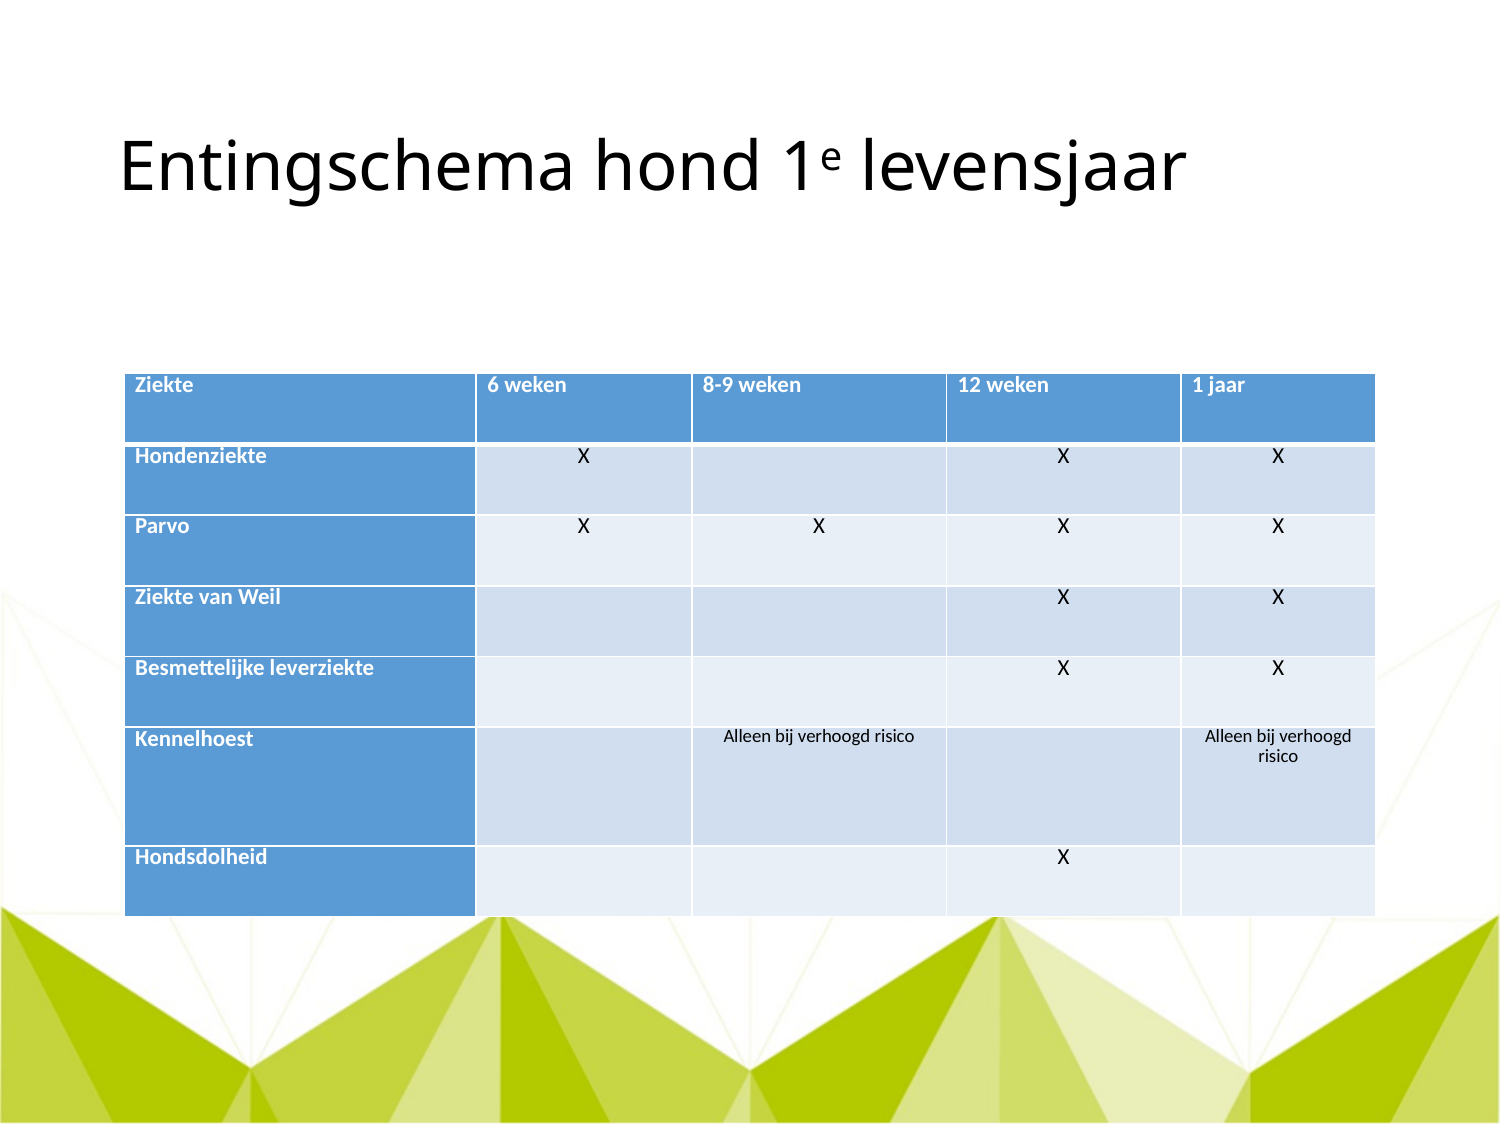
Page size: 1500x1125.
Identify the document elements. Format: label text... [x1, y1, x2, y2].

table_cell Hondsdolheid [125, 847, 475, 916]
table_cell X [1182, 657, 1375, 726]
table_cell [693, 847, 946, 916]
table_cell X [477, 447, 691, 514]
table_cell Ziekte van Weil [125, 587, 475, 656]
table_cell [477, 728, 691, 845]
table_cell X [477, 516, 691, 585]
table_cell X [693, 516, 946, 585]
table_cell X [947, 847, 1180, 916]
table_cell [693, 587, 946, 656]
table_cell X [947, 516, 1180, 585]
table_cell Parvo [125, 516, 475, 585]
table_cell Besmettelijke leverziekte [125, 657, 475, 726]
table_cell X [1182, 587, 1375, 656]
table_cell [693, 447, 946, 514]
table_cell X [1182, 447, 1375, 514]
table_cell Kennelhoest [125, 728, 475, 845]
table_cell X [947, 587, 1180, 656]
table_header 6 weken [477, 374, 691, 442]
picture [0, 0, 1500, 1125]
table_header 1 jaar [1182, 374, 1375, 442]
table_cell [1182, 847, 1375, 916]
table_cell [477, 657, 691, 726]
table_cell Hondenziekte [125, 447, 475, 514]
table_cell X [1182, 516, 1375, 585]
table_header Ziekte [125, 374, 475, 442]
table_cell [477, 587, 691, 656]
table_cell [947, 728, 1180, 845]
title Entingschema hond 1e levensjaar [103, 59, 1397, 278]
table_cell [693, 657, 946, 726]
table_header 8-9 weken [693, 374, 946, 442]
table_cell X [947, 657, 1180, 726]
table_cell Alleen bij verhoogd risico [693, 728, 946, 845]
table_cell Alleen bij verhoogd risico [1182, 728, 1375, 845]
table_cell X [947, 447, 1180, 514]
table_cell [477, 847, 691, 916]
table_header 12 weken [947, 374, 1180, 442]
